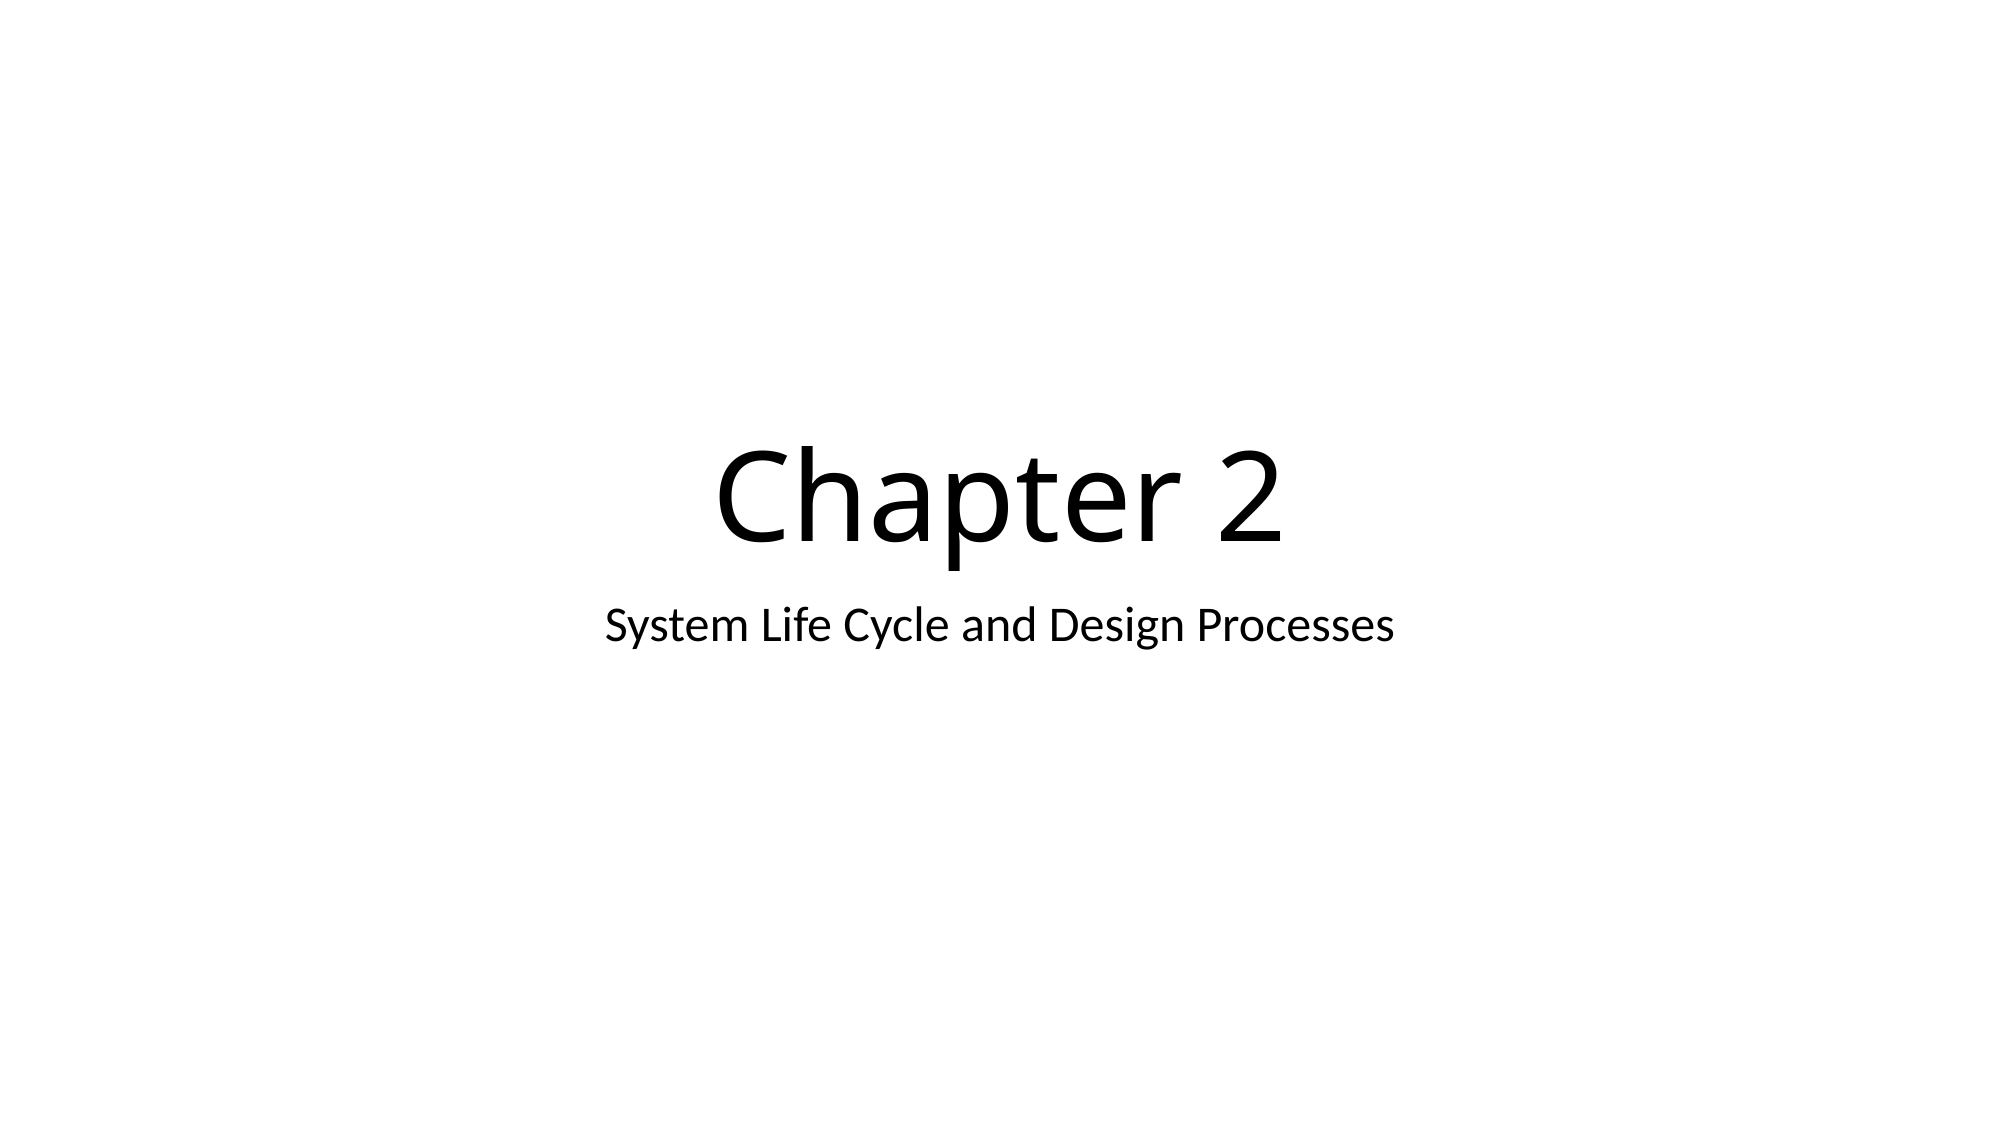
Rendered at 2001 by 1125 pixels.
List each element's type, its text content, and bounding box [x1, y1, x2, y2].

title Chapter 2 [249, 184, 1750, 576]
subtitle System Life Cycle and Design Processes [249, 590, 1750, 863]
